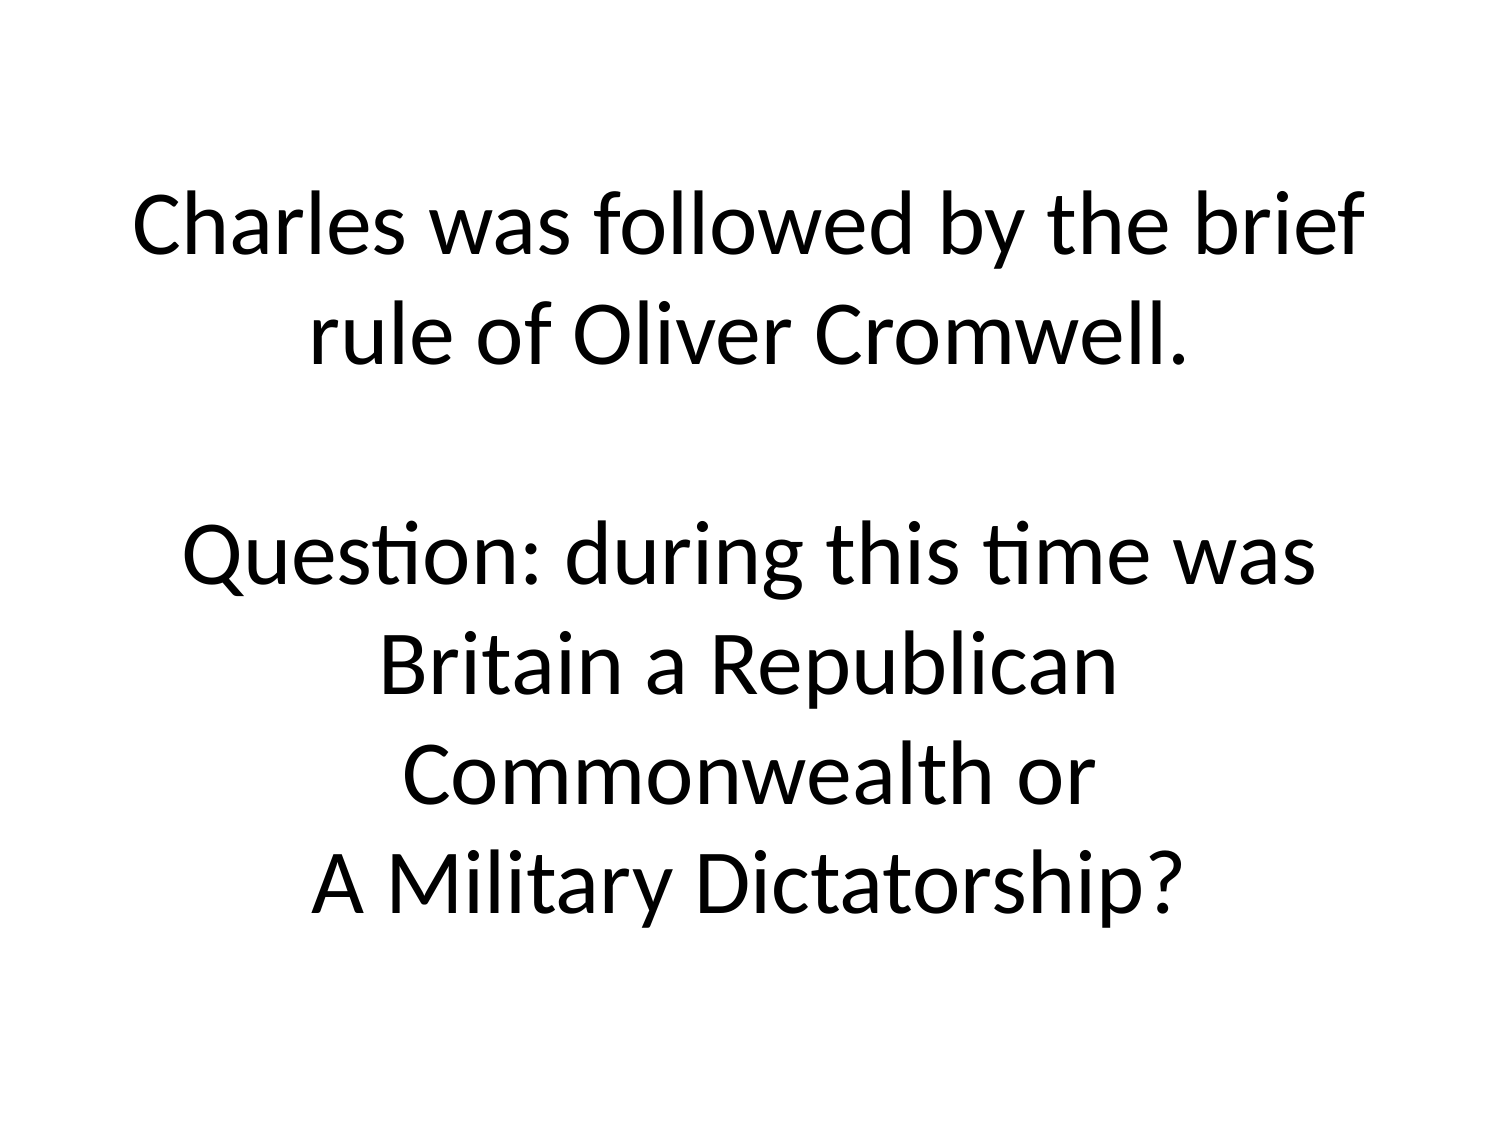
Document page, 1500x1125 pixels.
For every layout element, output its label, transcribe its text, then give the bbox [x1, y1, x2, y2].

title Charles was followed by the brief rule of Oliver Cromwell. Question: during this time was Britain a Republican Commonwealth or A Military Dictatorship? [74, 44, 1426, 1051]
